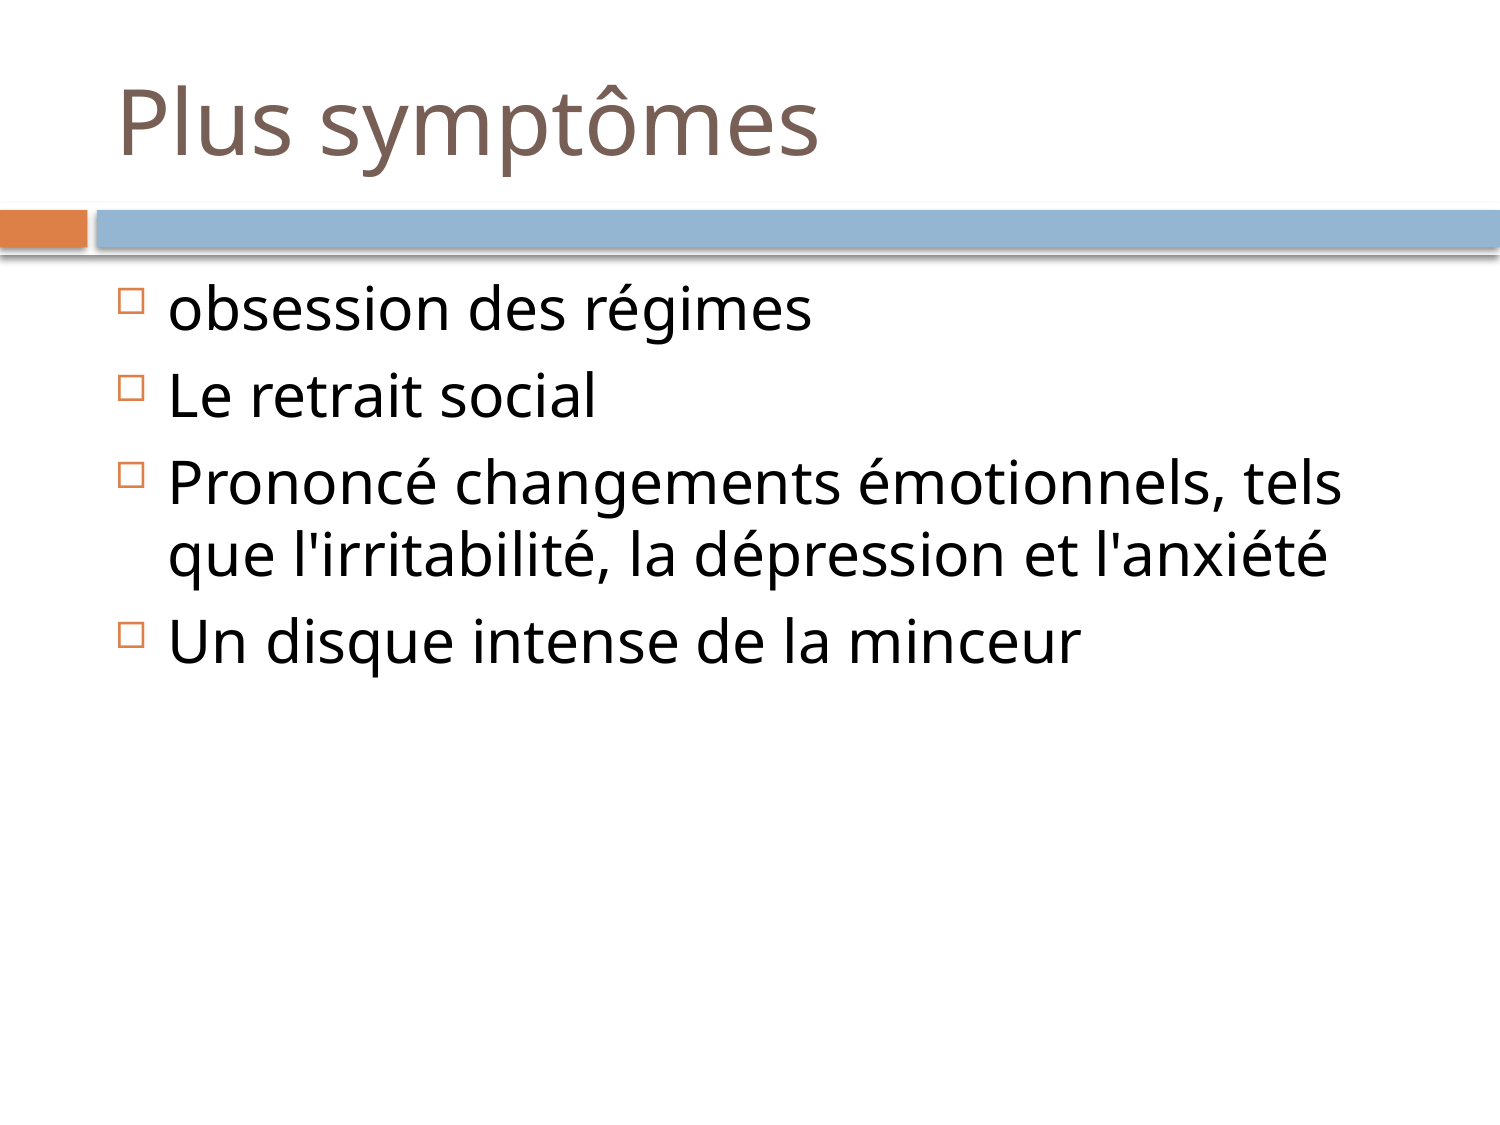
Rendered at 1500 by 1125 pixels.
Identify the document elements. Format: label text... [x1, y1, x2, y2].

title Plus symptômes [100, 37, 1438, 200]
list obsession des régimes Le retrait social Prononcé changements émotionnels, tels que l'irritabilité, la dépression et l'anxiété Un disque intense de la minceur [100, 262, 1438, 1000]
